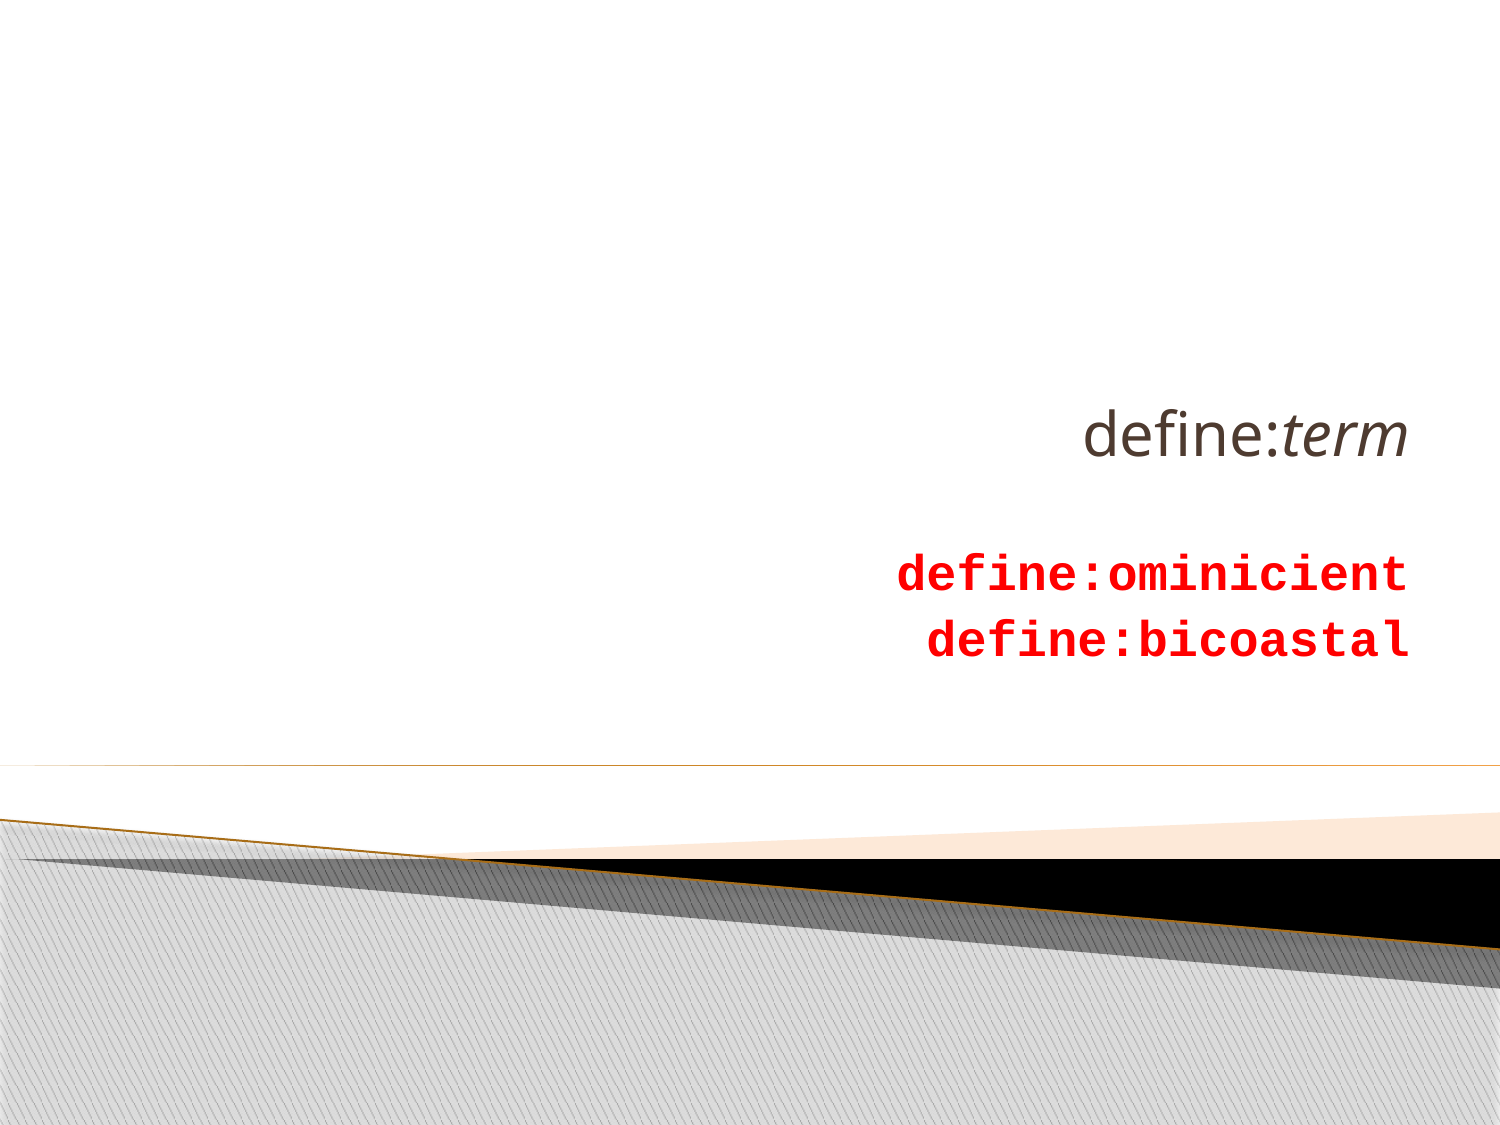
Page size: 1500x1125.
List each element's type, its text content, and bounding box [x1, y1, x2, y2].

picture [5, 859, 1500, 989]
subtitle define:term define:ominicient define:bicoastal [75, 387, 1425, 675]
